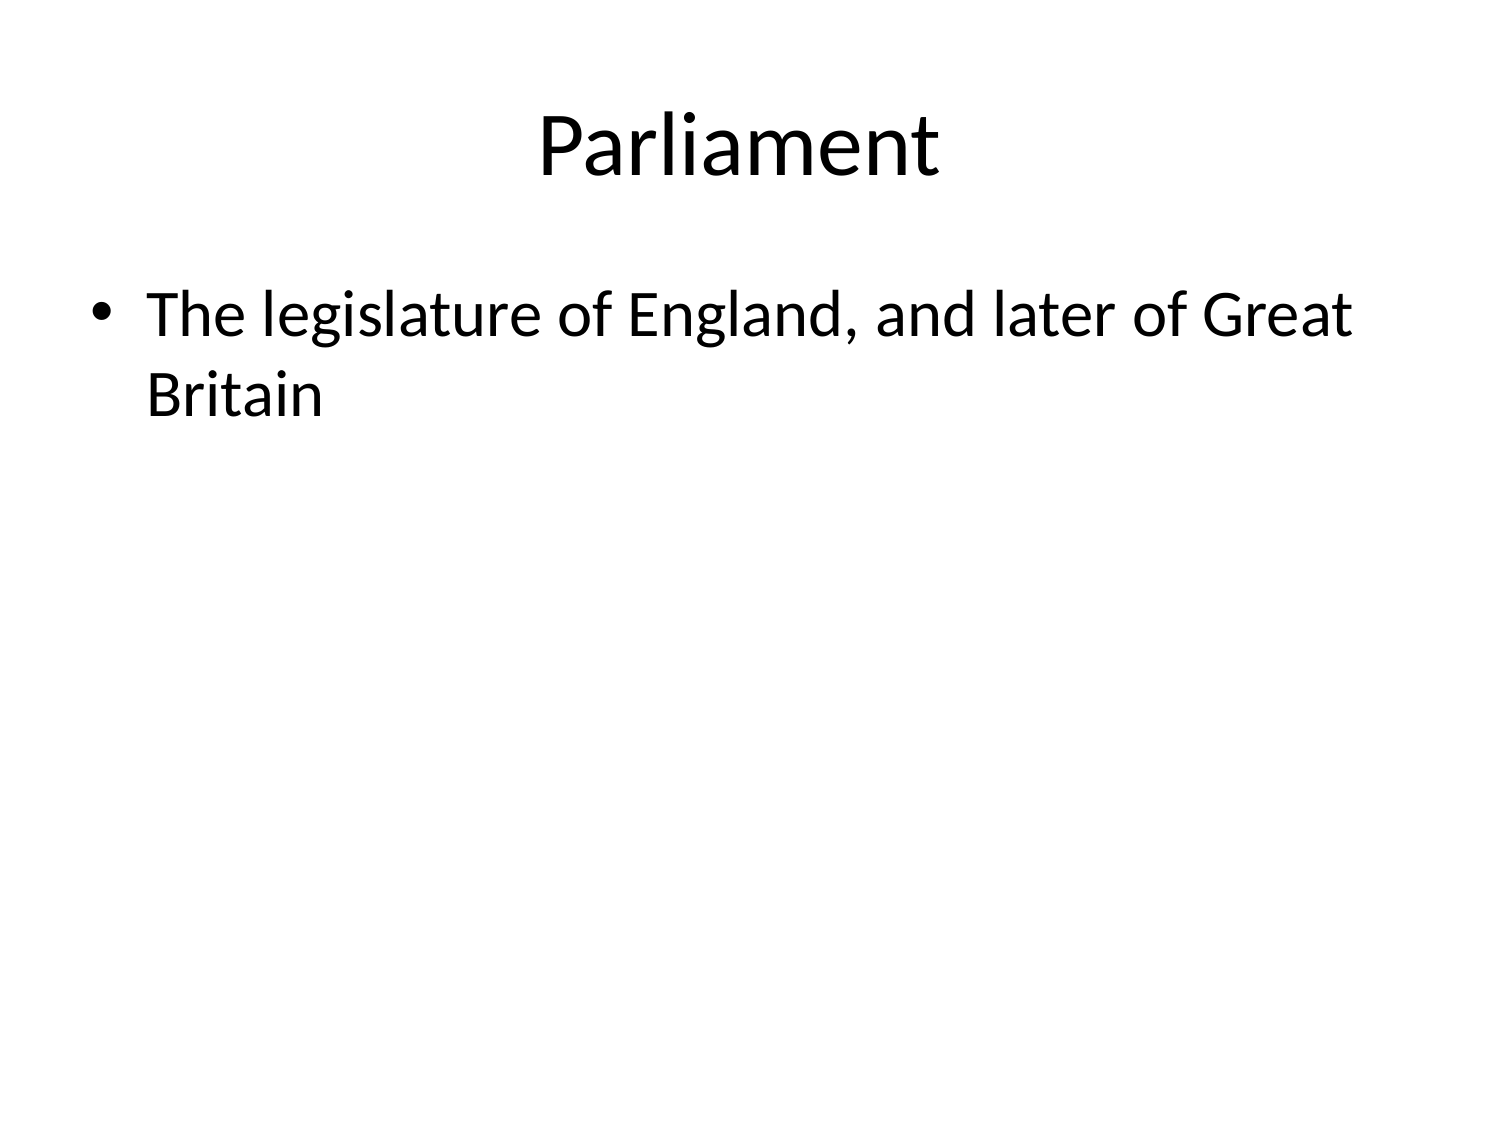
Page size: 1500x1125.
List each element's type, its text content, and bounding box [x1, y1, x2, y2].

list The legislature of England, and later of Great Britain [75, 262, 1425, 1005]
title Parliament [75, 45, 1425, 233]
